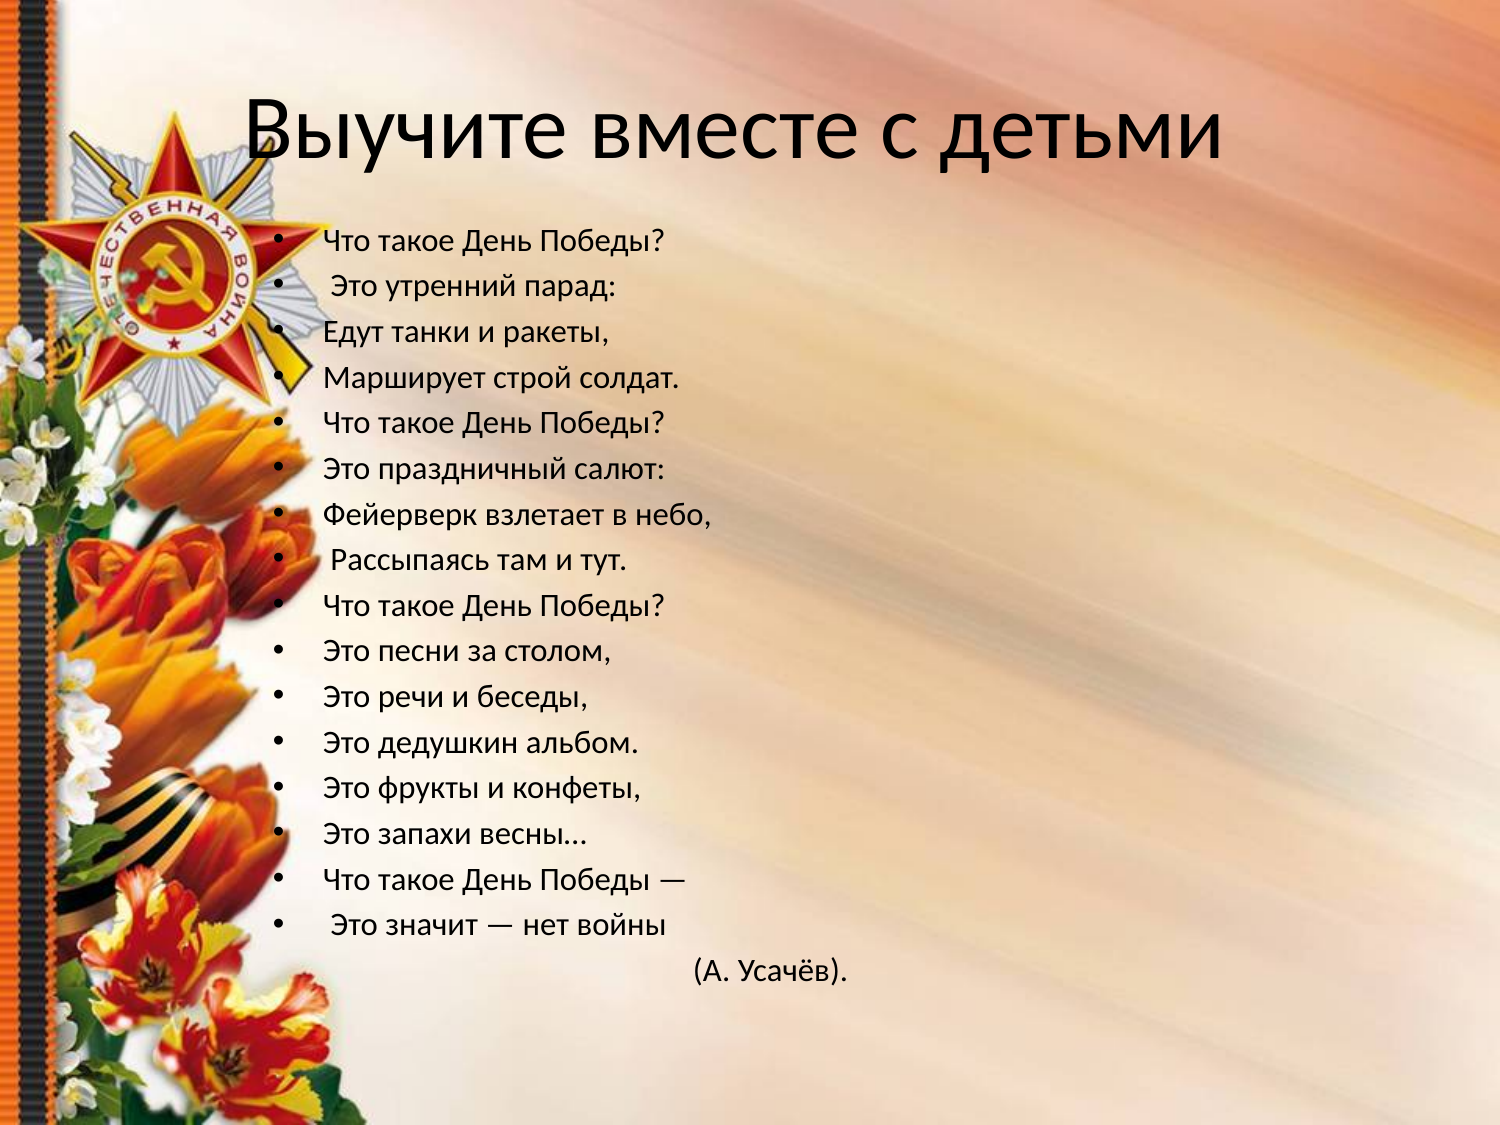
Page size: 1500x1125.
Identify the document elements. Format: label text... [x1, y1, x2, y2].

list Что такое День Победы? Это утренний парад: Едут танки и ракеты, Марширует строй солдат. Что такое День Победы? Это праздничный салют: Фейерверк взлетает в небо, Рассыпаясь там и тут. Что такое День Победы? Это песни за столом, Это речи и беседы, Это дедушкин альбом. Это фрукты и конфеты, Это запахи весны… Что такое День Победы — Это значит — нет войны (А. Усачёв). [257, 210, 1425, 1005]
title Выучите вместе с детьми [75, 45, 1395, 200]
picture [0, 0, 1500, 1125]
